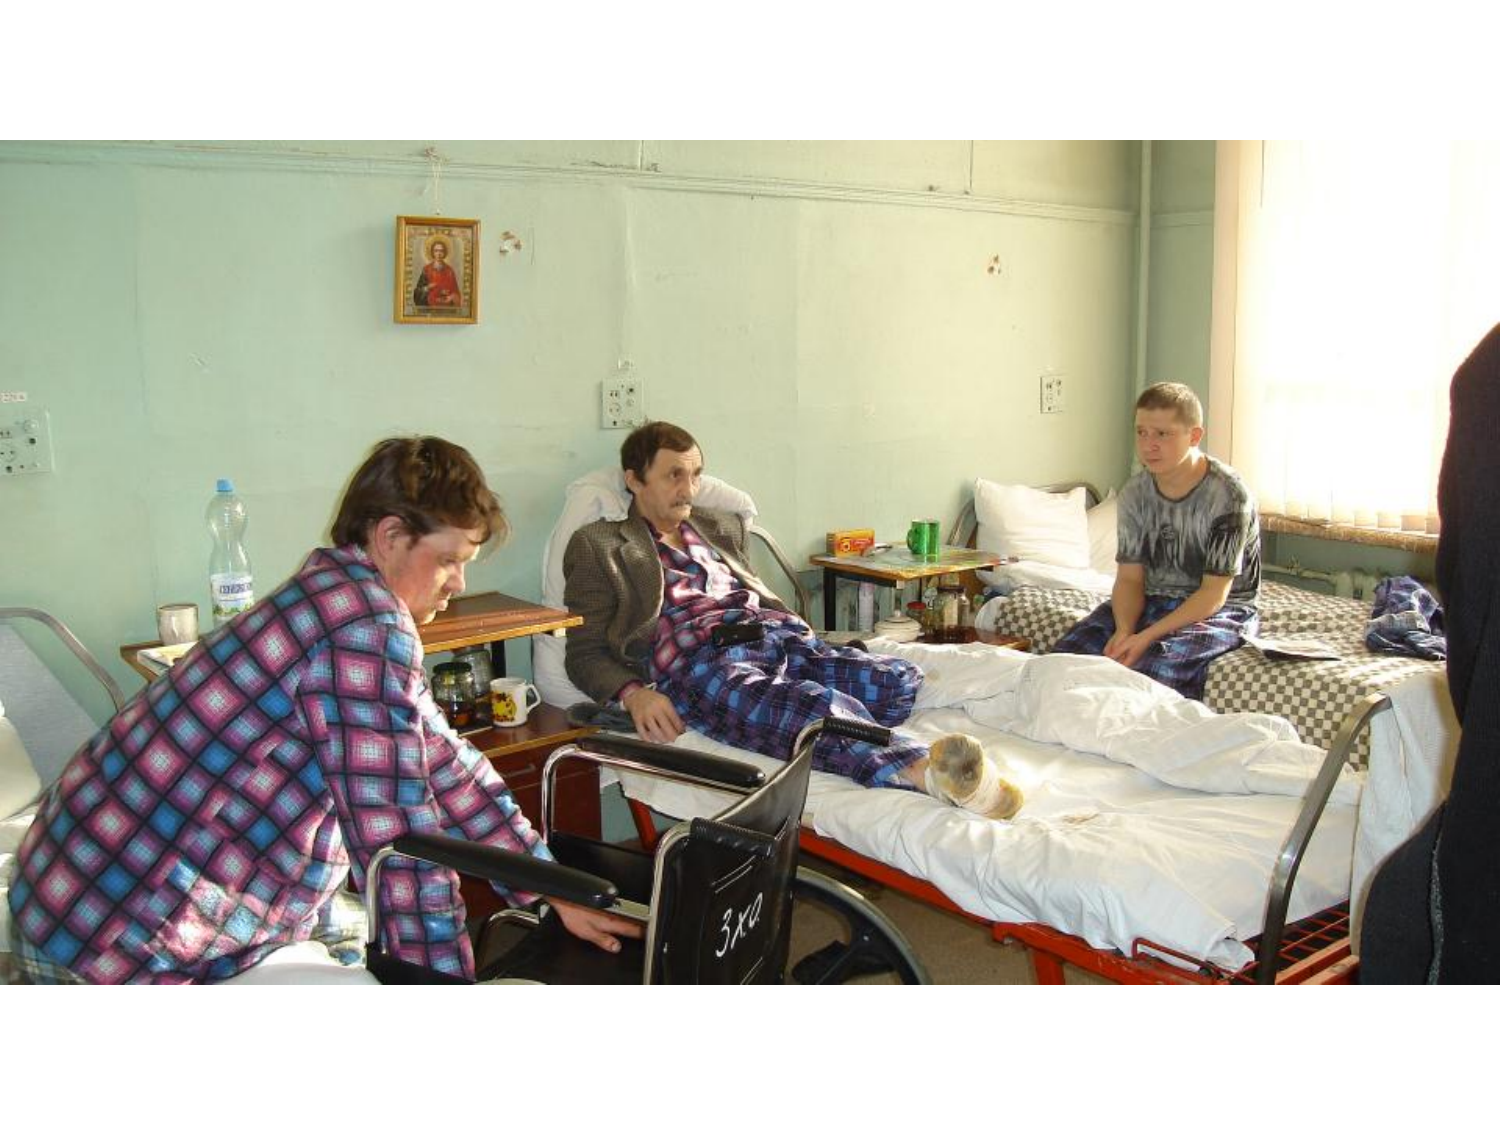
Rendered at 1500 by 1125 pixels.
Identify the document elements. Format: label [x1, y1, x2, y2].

picture [0, 140, 1500, 985]
